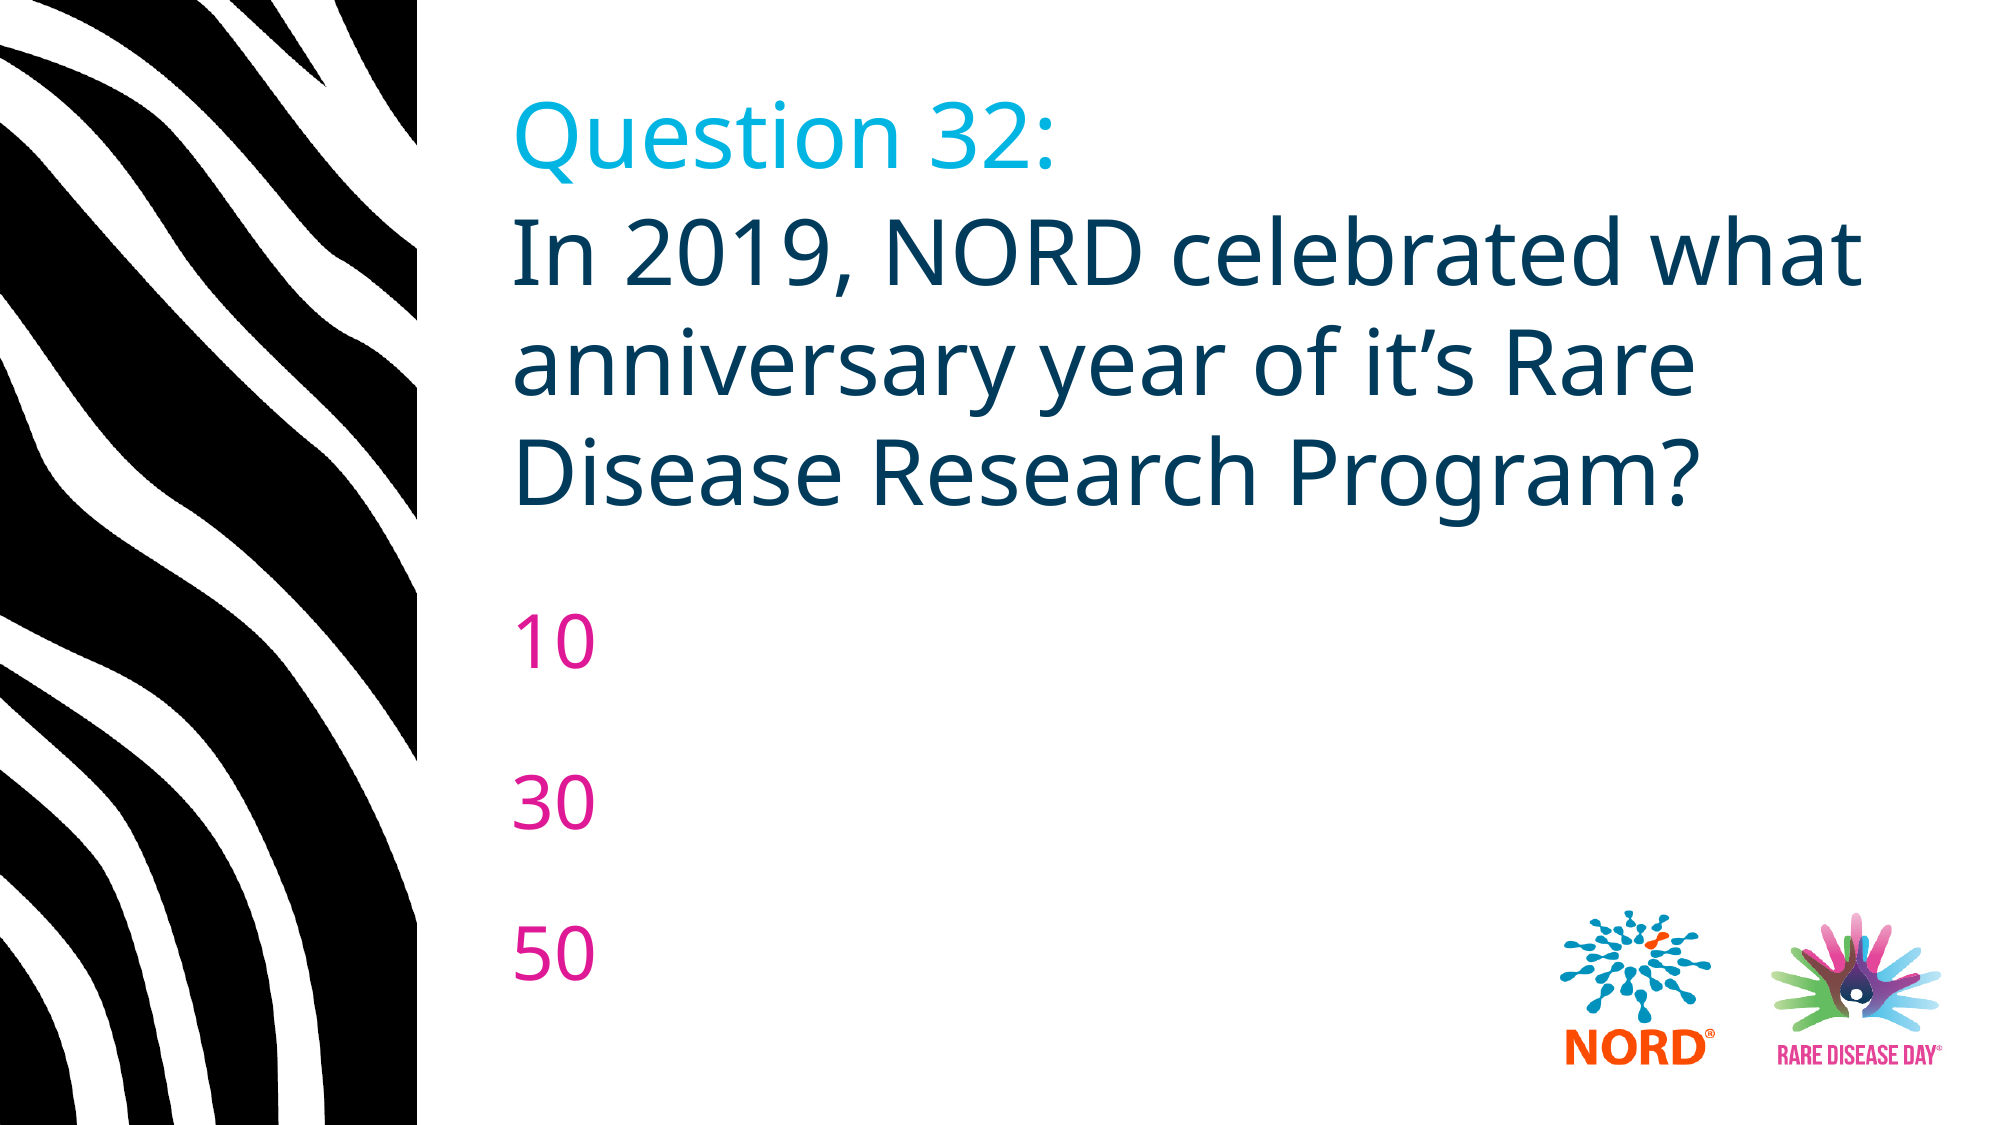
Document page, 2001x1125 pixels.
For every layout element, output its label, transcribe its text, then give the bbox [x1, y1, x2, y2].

text_box In 2019, NORD celebrated what anniversary year of it’s Rare Disease Research Program? [496, 186, 2000, 532]
text_box 30 [496, 757, 1889, 868]
text_box 50 [496, 907, 1916, 1037]
title Question 32: [496, 78, 1863, 186]
list 10 [496, 596, 1916, 719]
picture [0, 0, 2001, 1125]
